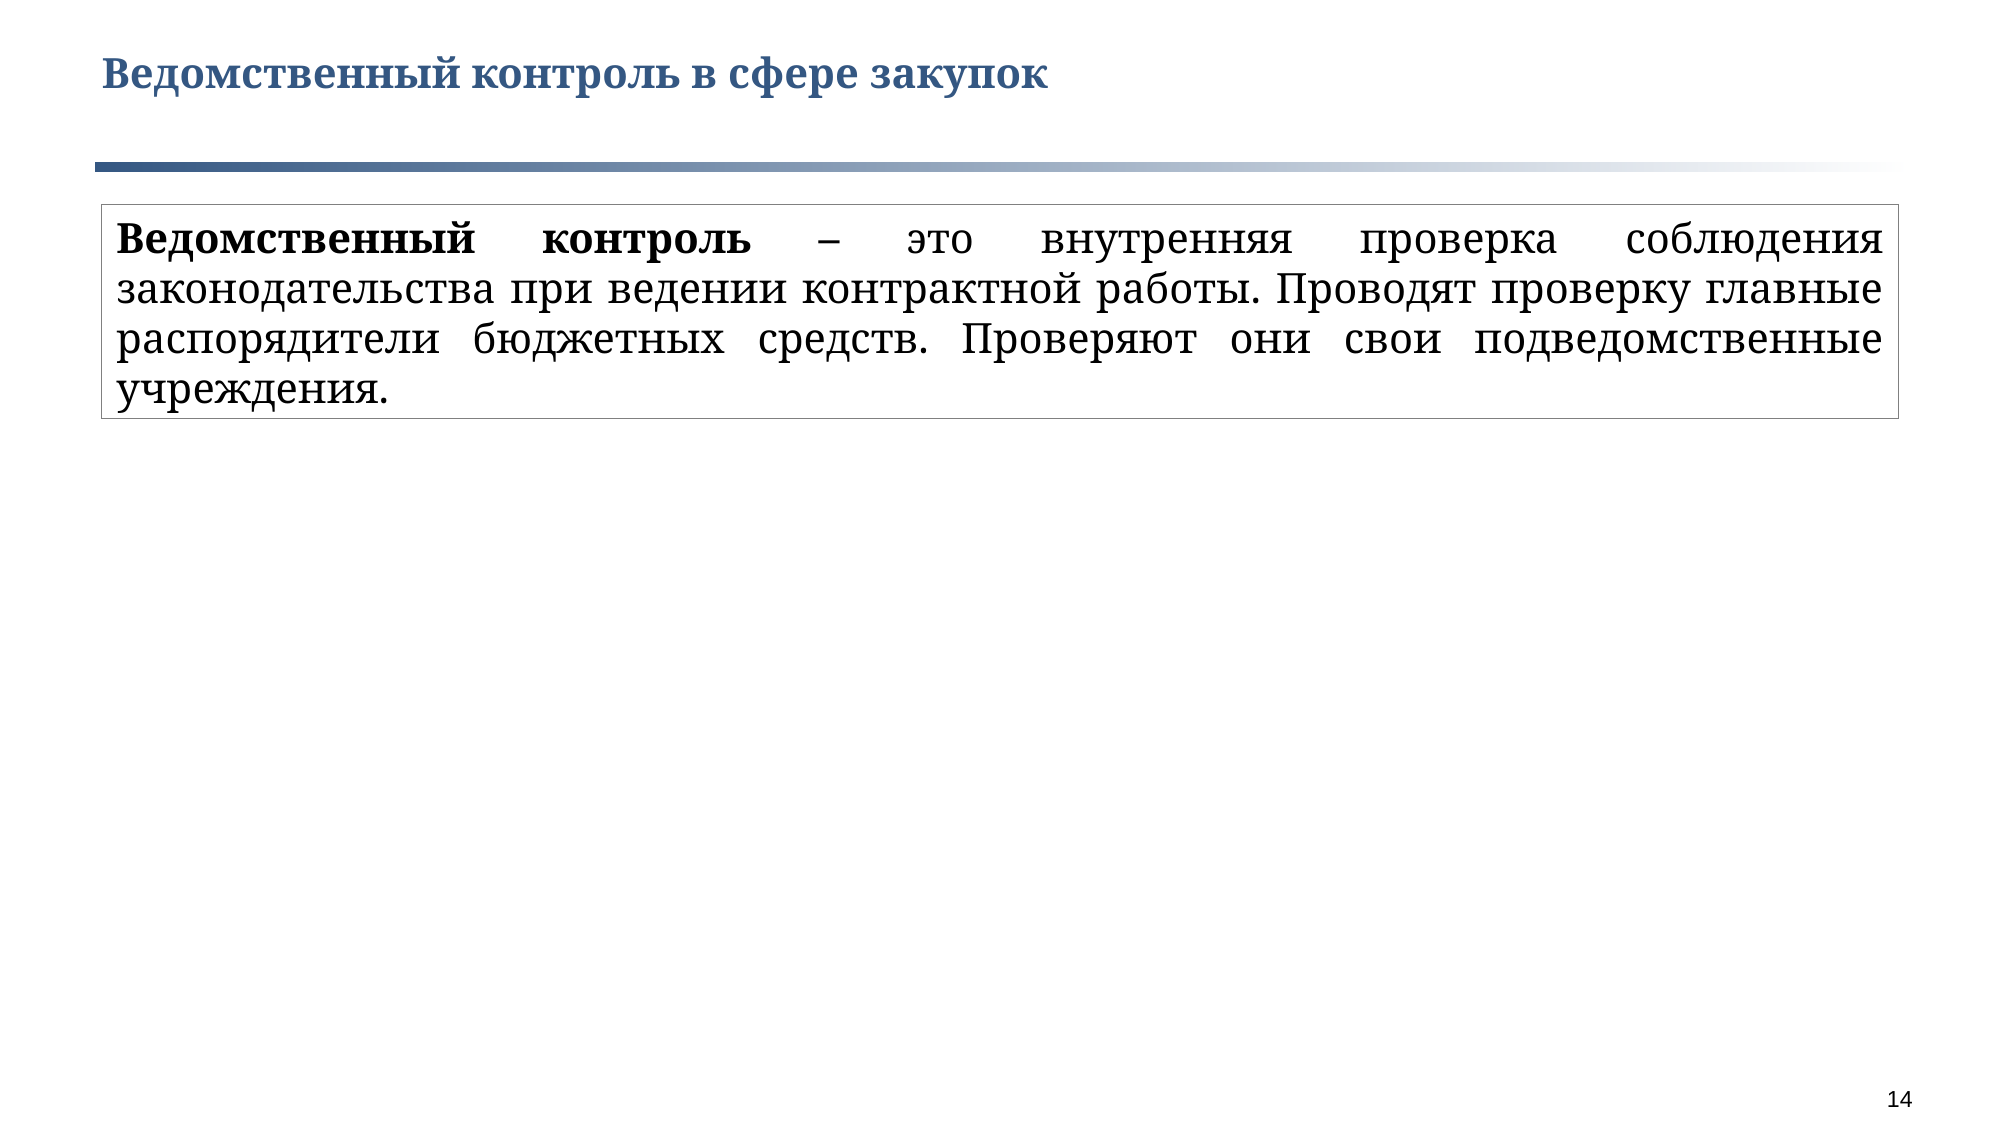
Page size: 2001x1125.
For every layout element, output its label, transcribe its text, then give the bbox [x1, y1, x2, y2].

text_box Ведомственный контроль – это внутренняя проверка соблюдения законодательства при ведении контрактной работы. Проводят проверку главные распорядители бюджетных средств. Проверяют они свои подведомственные учреждения. [101, 204, 1899, 419]
text_box Ведомственный контроль в сфере закупок [87, 39, 1748, 131]
